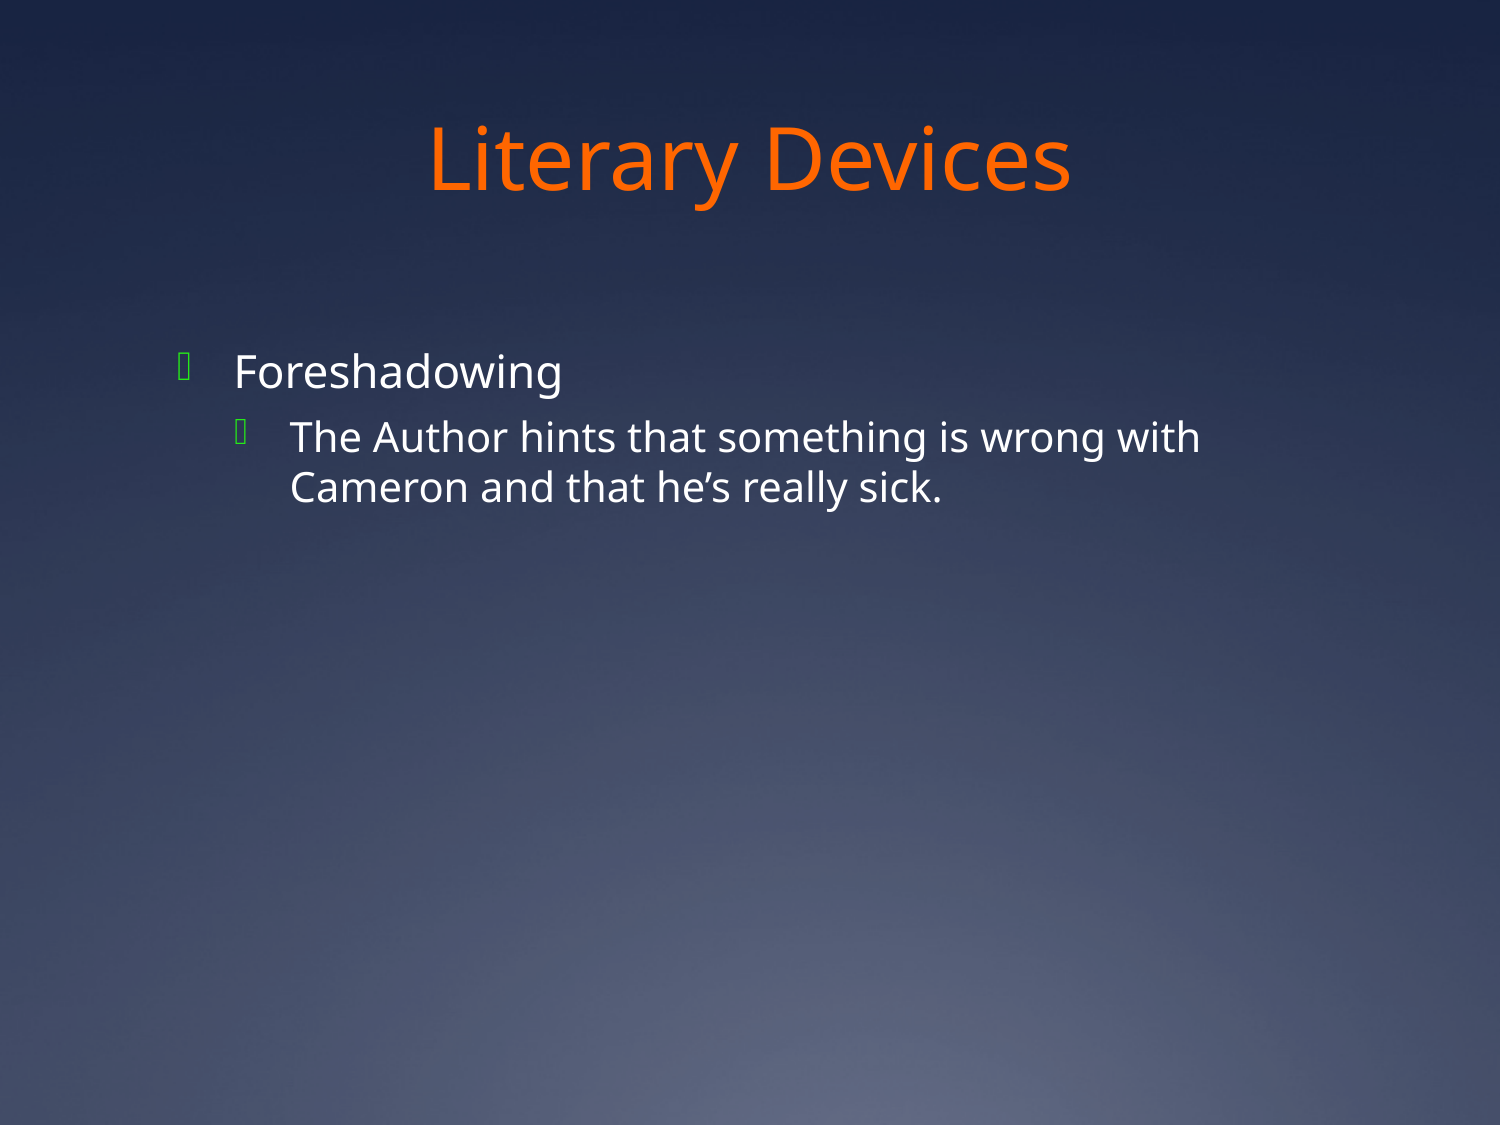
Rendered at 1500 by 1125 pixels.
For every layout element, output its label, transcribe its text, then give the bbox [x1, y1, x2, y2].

title Literary Devices [100, 95, 1400, 225]
list Foreshadowing The Author hints that something is wrong with Cameron and that he’s really sick. [162, 335, 1338, 1005]
